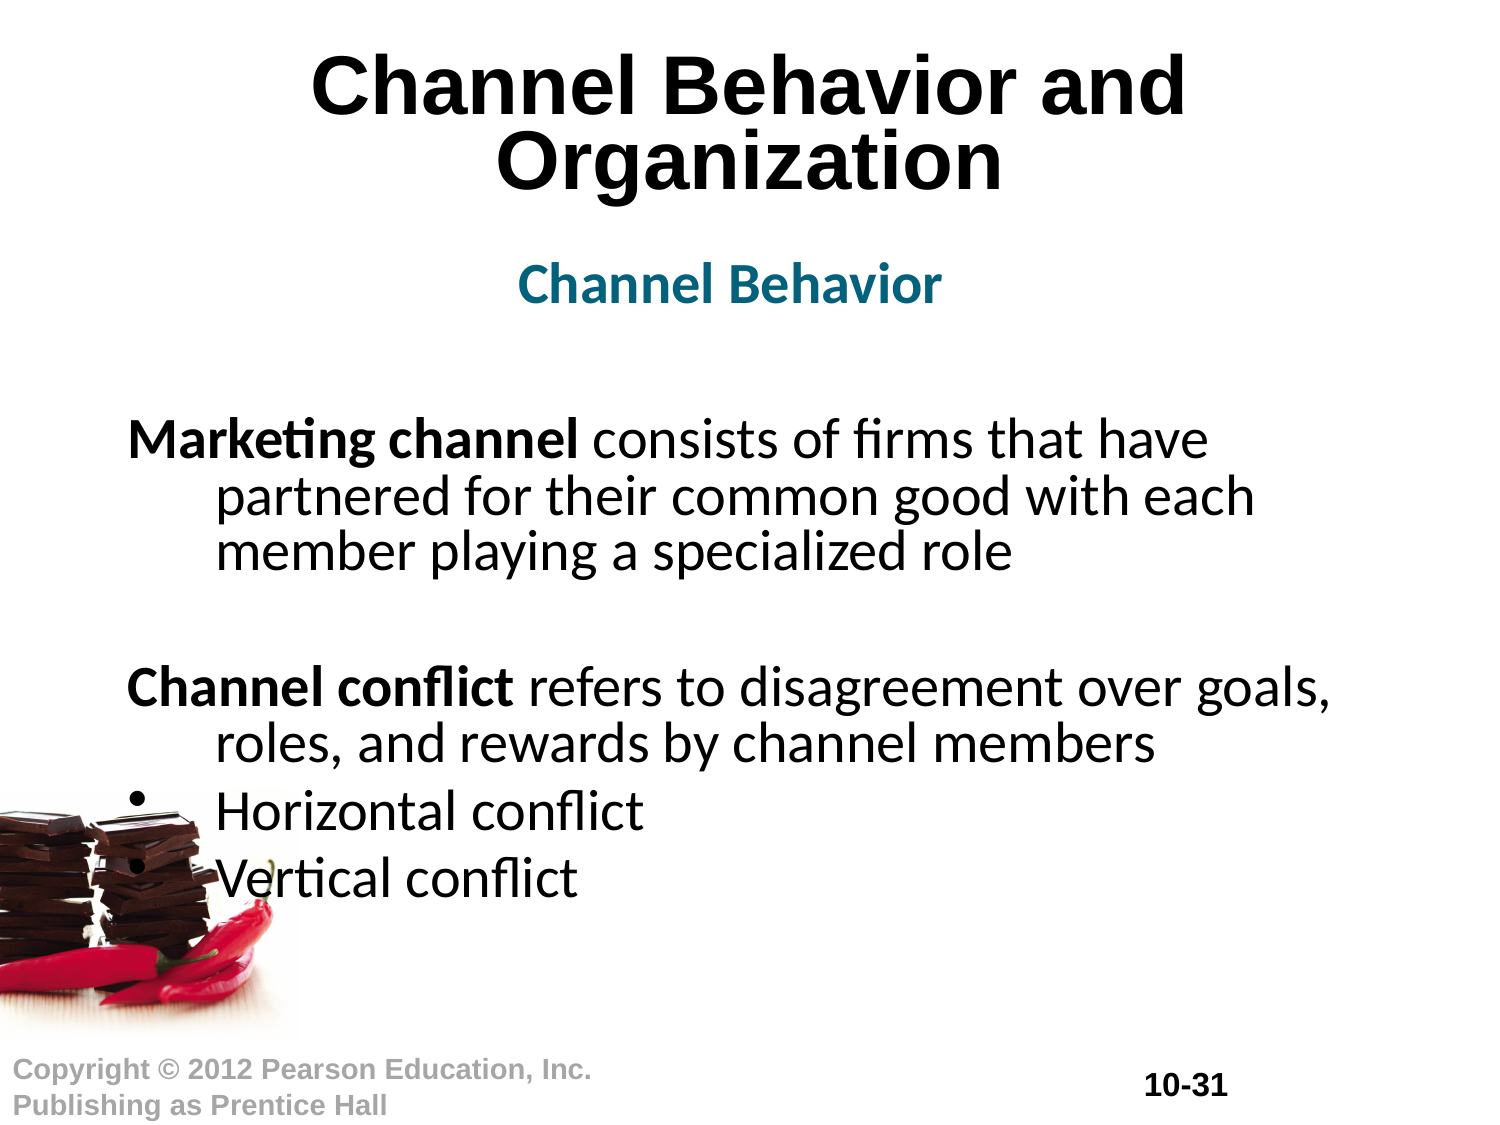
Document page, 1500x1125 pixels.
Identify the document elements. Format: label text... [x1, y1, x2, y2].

picture [0, 789, 300, 1039]
title Channel Behavior and Organization [112, 37, 1388, 226]
list Channel Behavior [149, 237, 1326, 301]
list Marketing channel consists of firms that have partnered for their common good with each member playing a specialized role Channel conflict refers to disagreement over goals, roles, and rewards by channel members Horizontal conflict Vertical conflict [112, 324, 1388, 1001]
